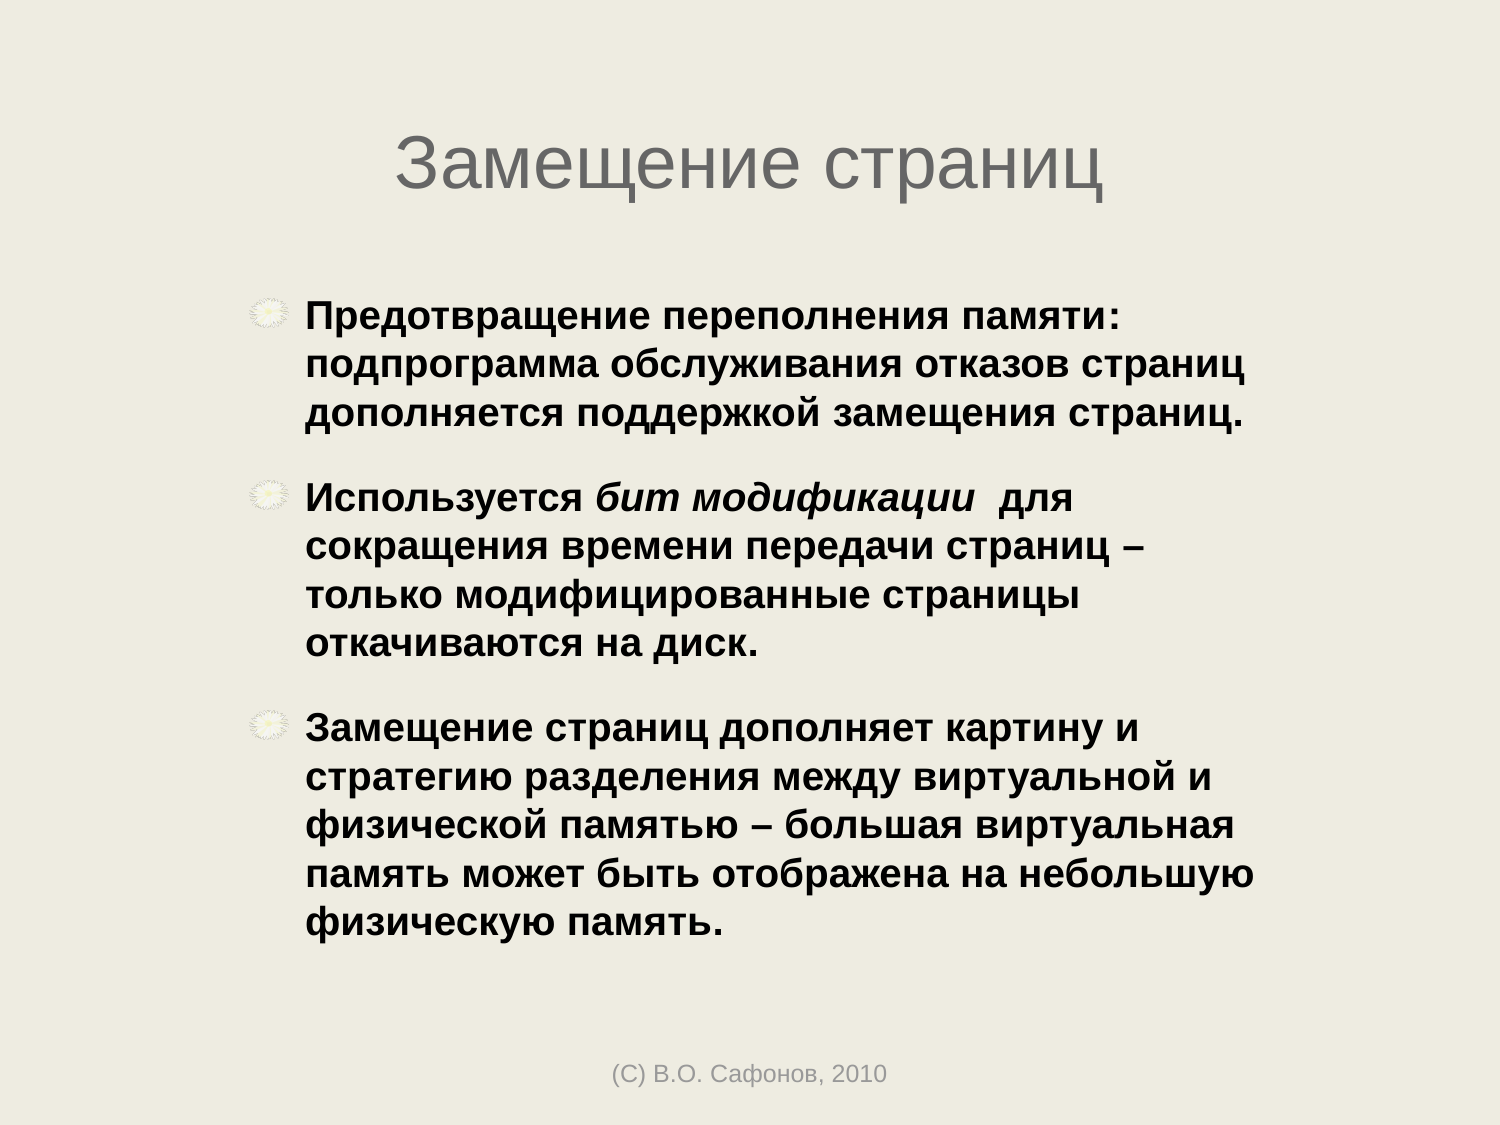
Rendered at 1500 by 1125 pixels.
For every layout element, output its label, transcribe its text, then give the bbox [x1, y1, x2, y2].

picture [249, 480, 289, 510]
picture [249, 298, 289, 328]
picture [249, 710, 289, 740]
list Предотвращение переполнения памяти: подпрограмма обслуживания отказов страниц дополняется поддержкой замещения страниц. Используется бит модификации для сокращения времени передачи страниц – только модифицированные страницы откачиваются на диск. Замещение страниц дополняет картину и стратегию разделения между виртуальной и физической памятью – большая виртуальная память может быть отображена на небольшую физическую память. [234, 281, 1287, 962]
footer (C) В.О. Сафонов, 2010 [512, 1042, 988, 1103]
title Замещение страниц [74, 49, 1426, 268]
